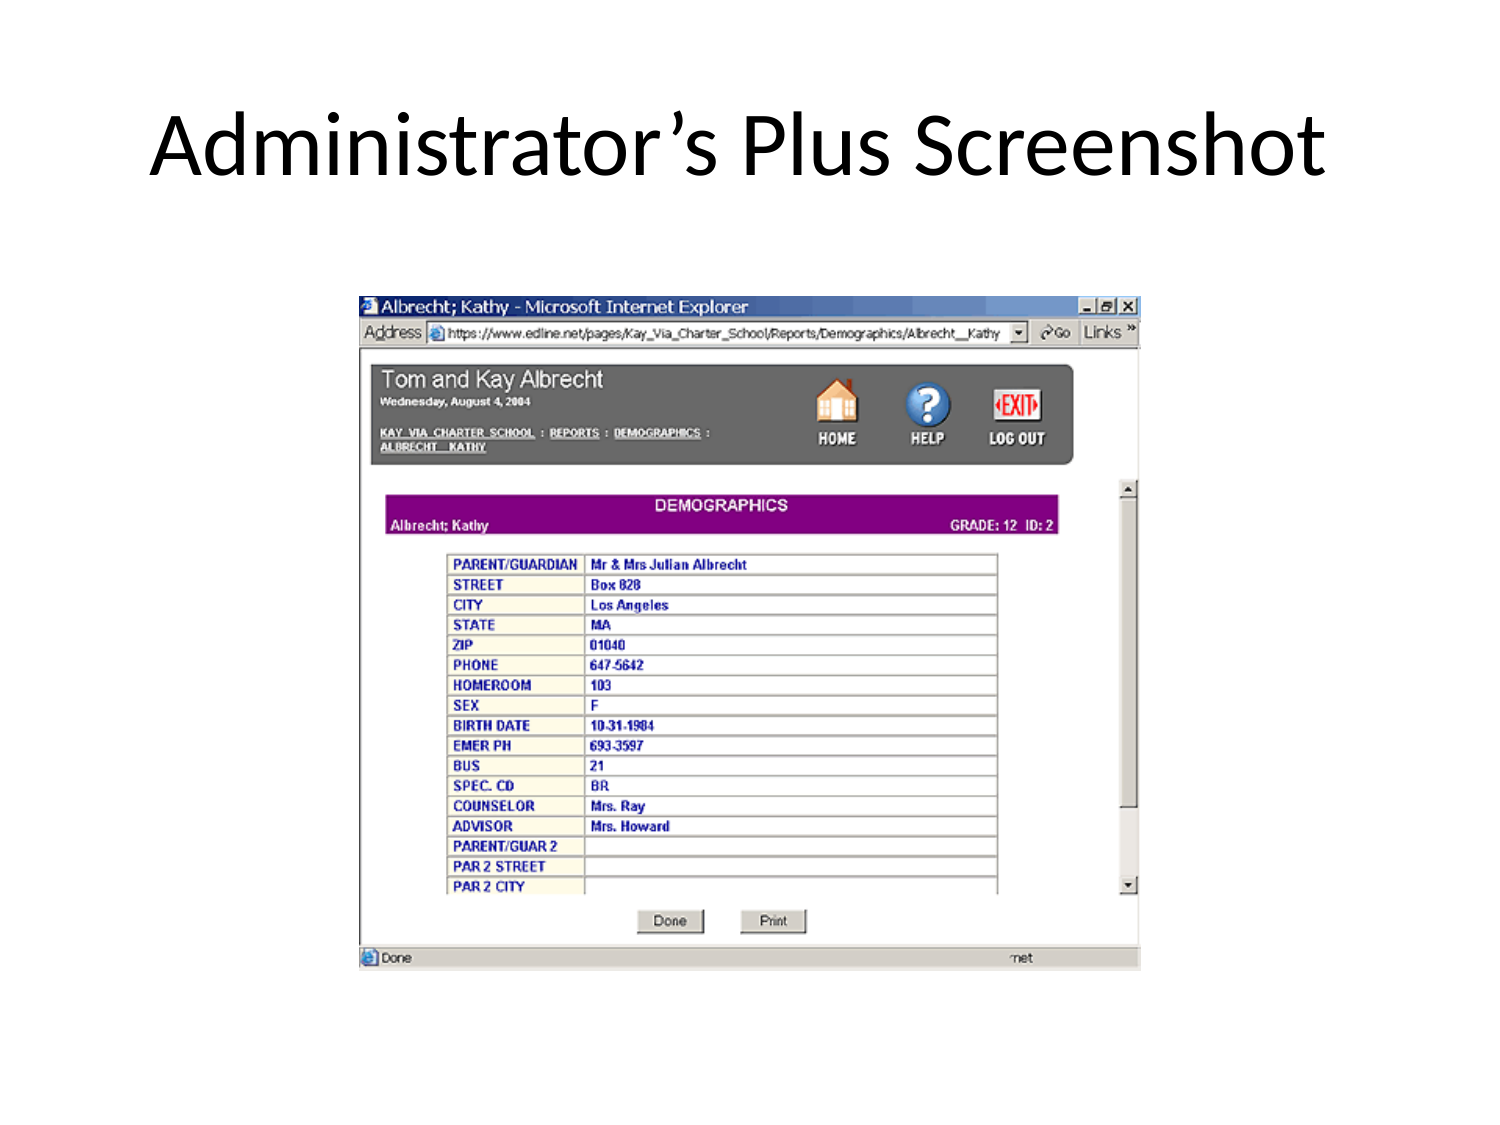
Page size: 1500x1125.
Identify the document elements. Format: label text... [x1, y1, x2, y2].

title Administrator’s Plus Screenshot [75, 45, 1425, 233]
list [359, 296, 1141, 971]
